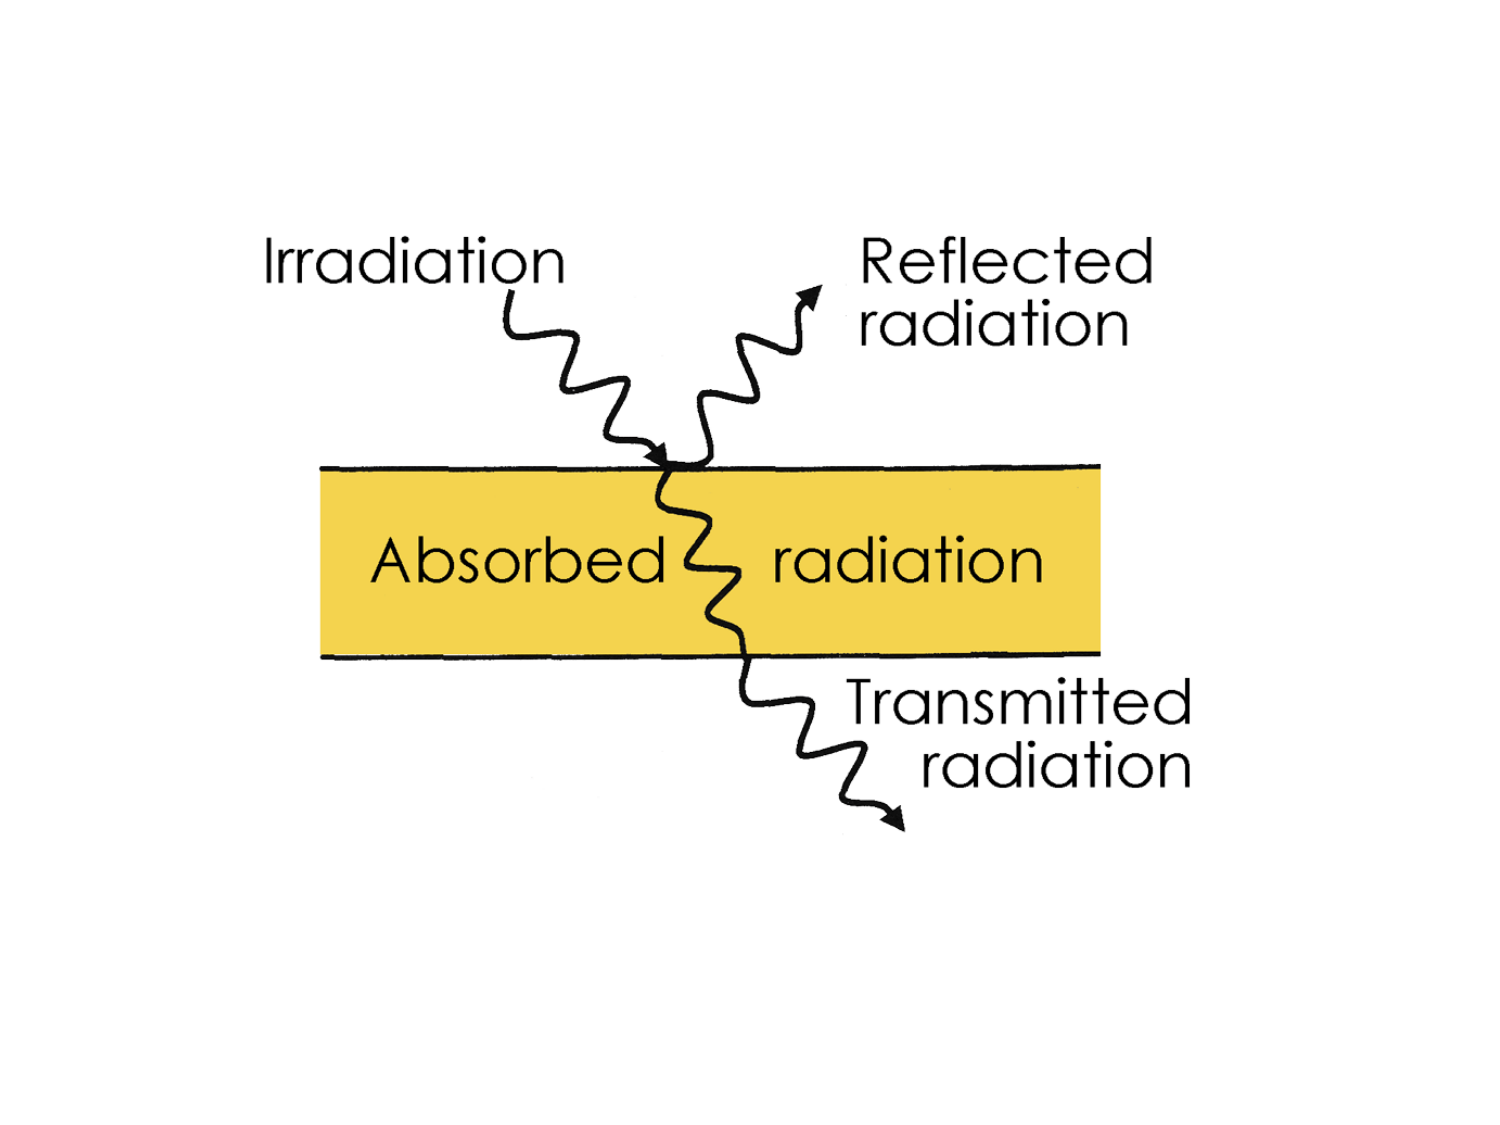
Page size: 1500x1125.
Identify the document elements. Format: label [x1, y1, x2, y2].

picture [212, 174, 1297, 866]
